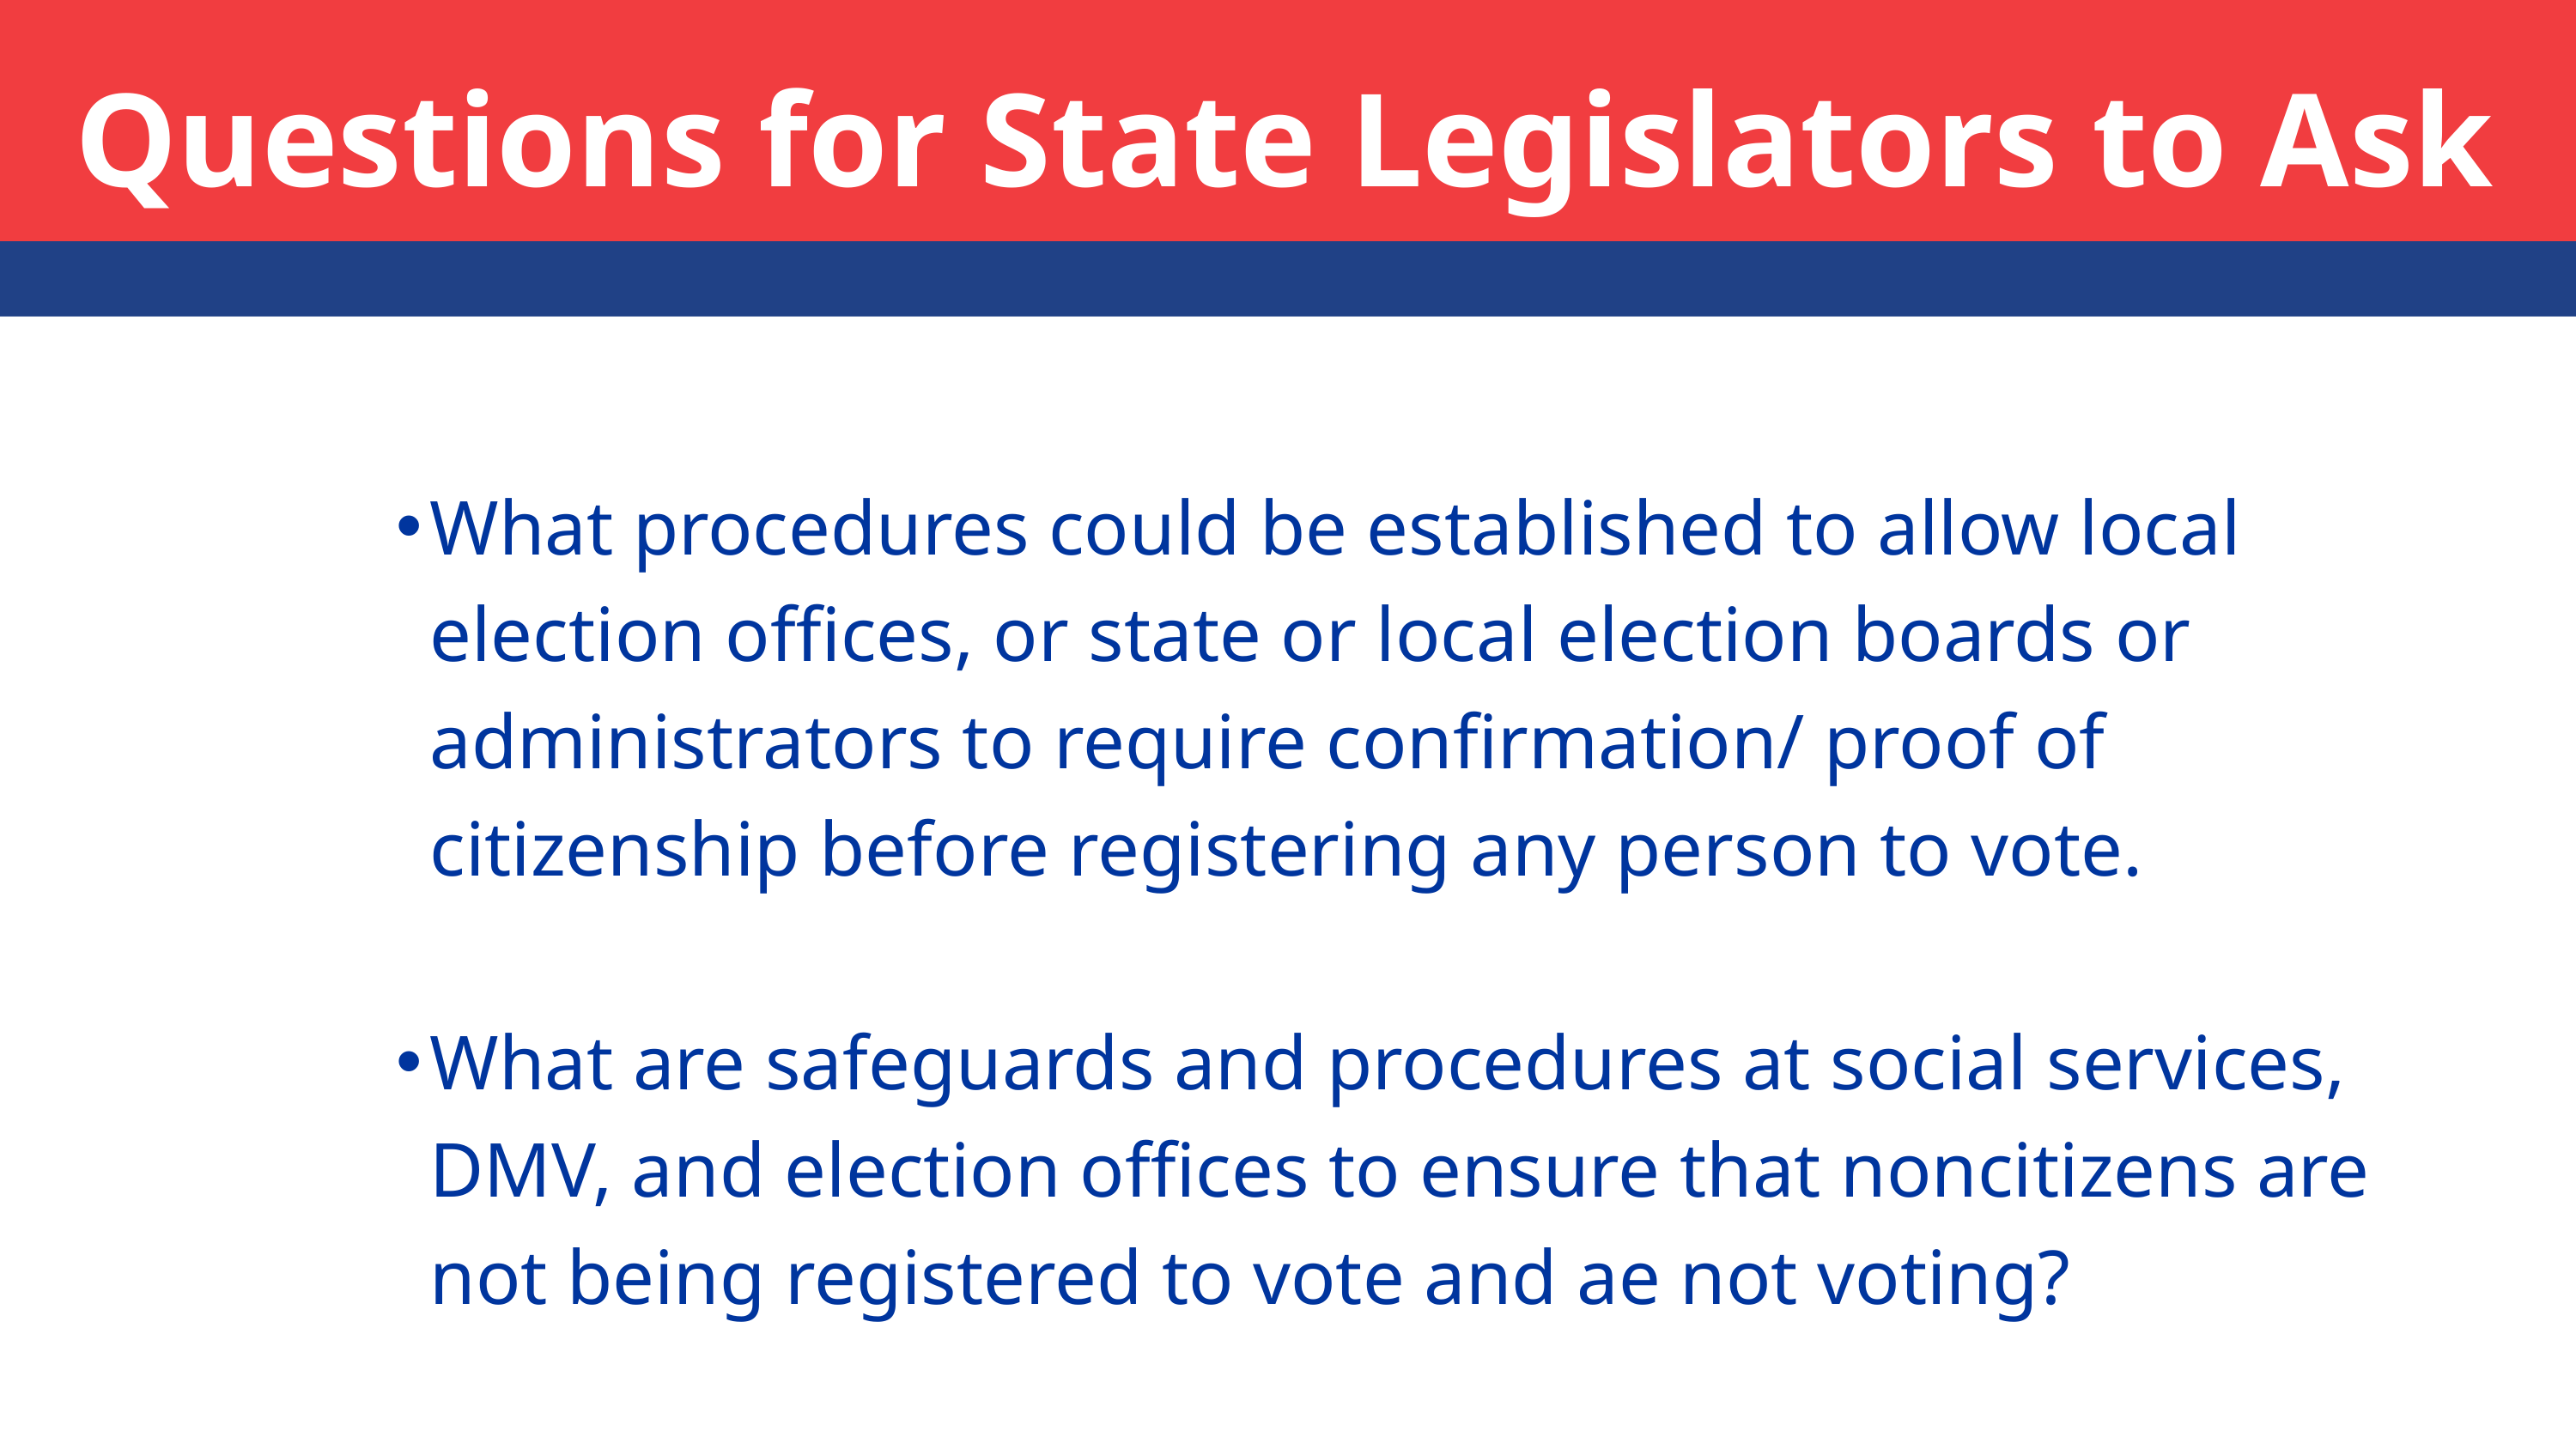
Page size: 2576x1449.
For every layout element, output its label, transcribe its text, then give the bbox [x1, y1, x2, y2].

list What procedures could be established to allow local election offices, or state or local election boards or administrators to require confirmation/ proof of citizenship before registering any person to vote. What are safeguards and procedures at social services, DMV, and election offices to ensure that noncitizens are not being registered to vote and ae not voting? [182, 456, 2437, 1390]
title Questions for State Legislators to Ask [0, 0, 2576, 239]
text_box [0, 239, 2576, 318]
